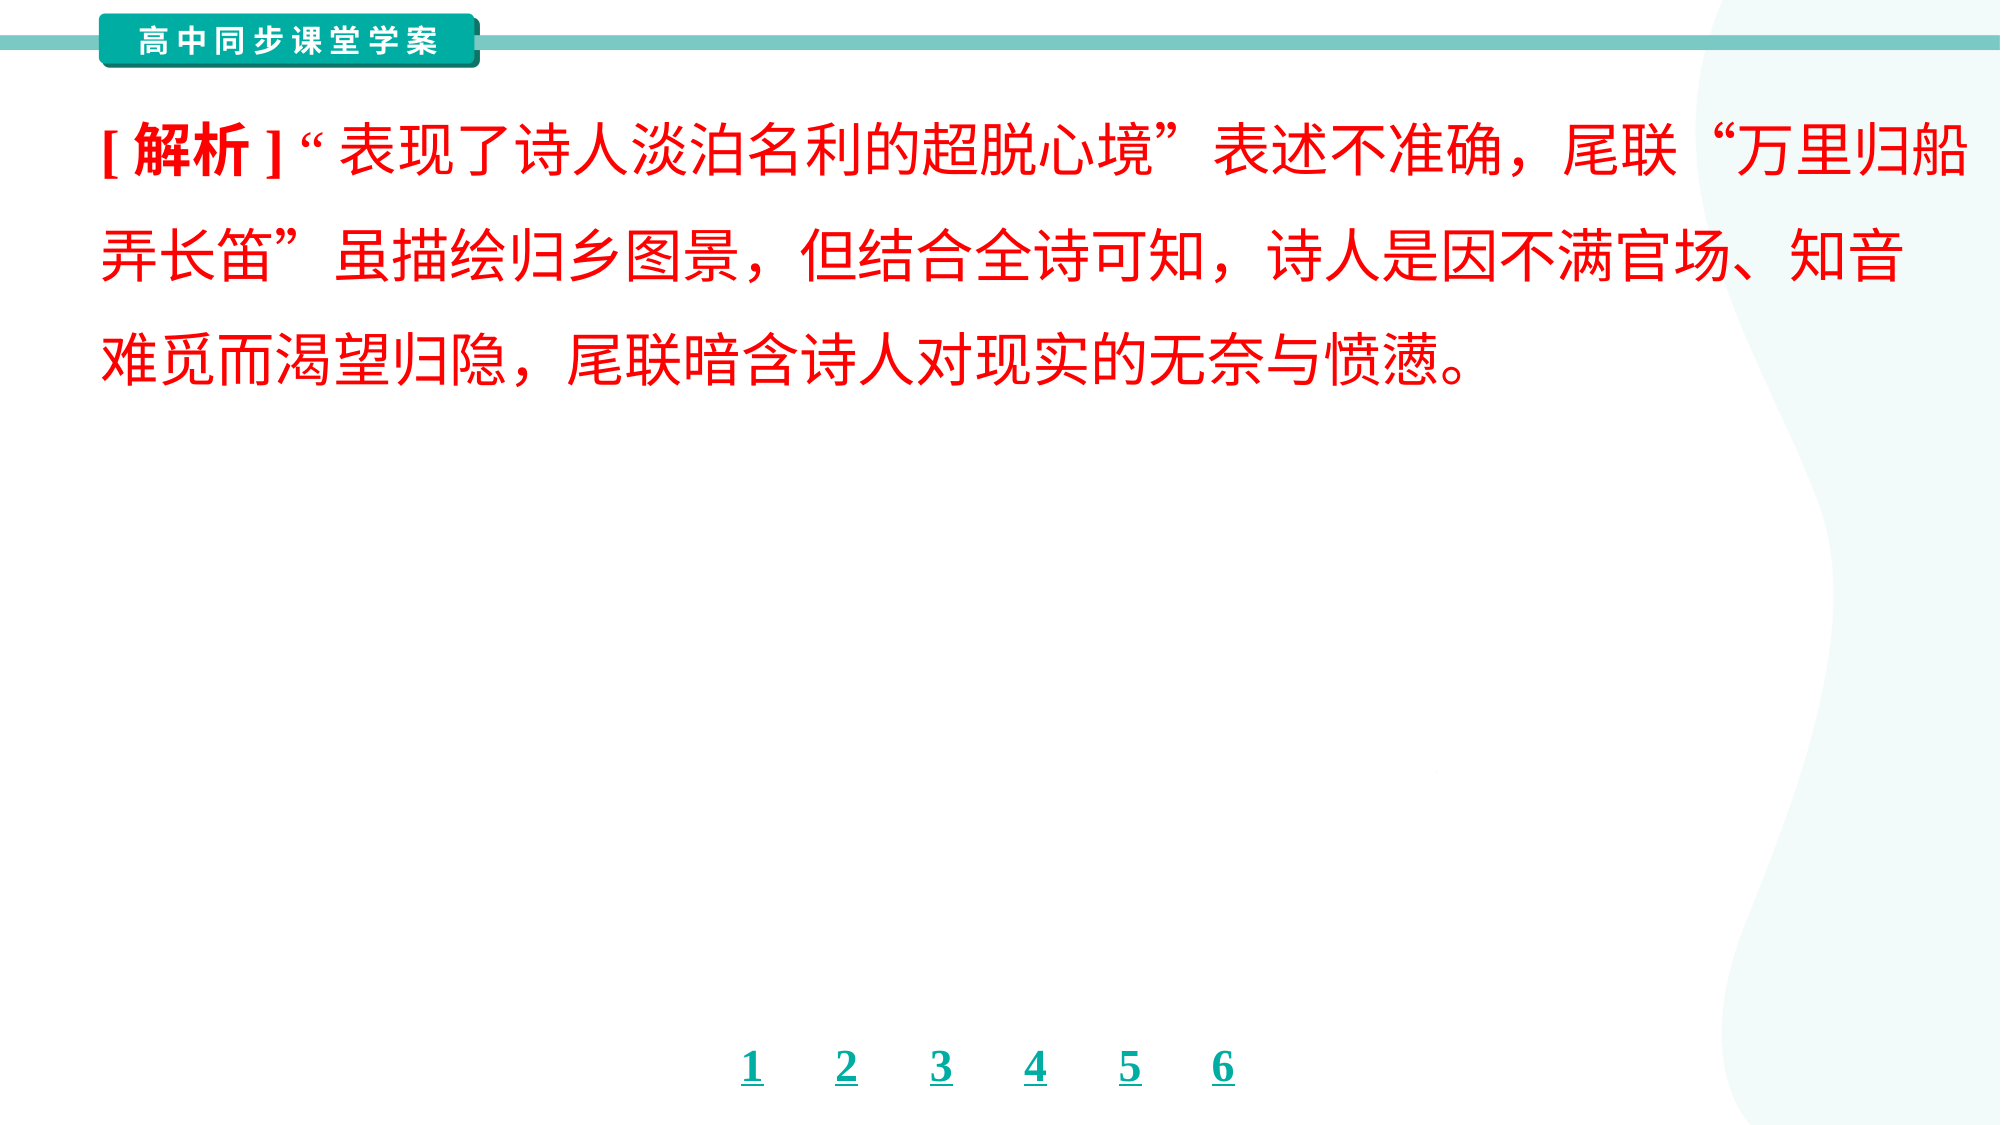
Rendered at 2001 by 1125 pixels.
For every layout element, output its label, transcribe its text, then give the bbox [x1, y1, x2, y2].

text_box [解析] “表现了诗人淡泊名利的超脱心境”表述不准确，尾联“万里归船 弄长笛”虽描绘归乡图景，但结合全诗可知，诗人是因不满官场、知音 难觅而渴望归隐，尾联暗含诗人对现实的无奈与愤懑。 [100, 76, 1899, 383]
picture [0, 0, 2000, 1125]
